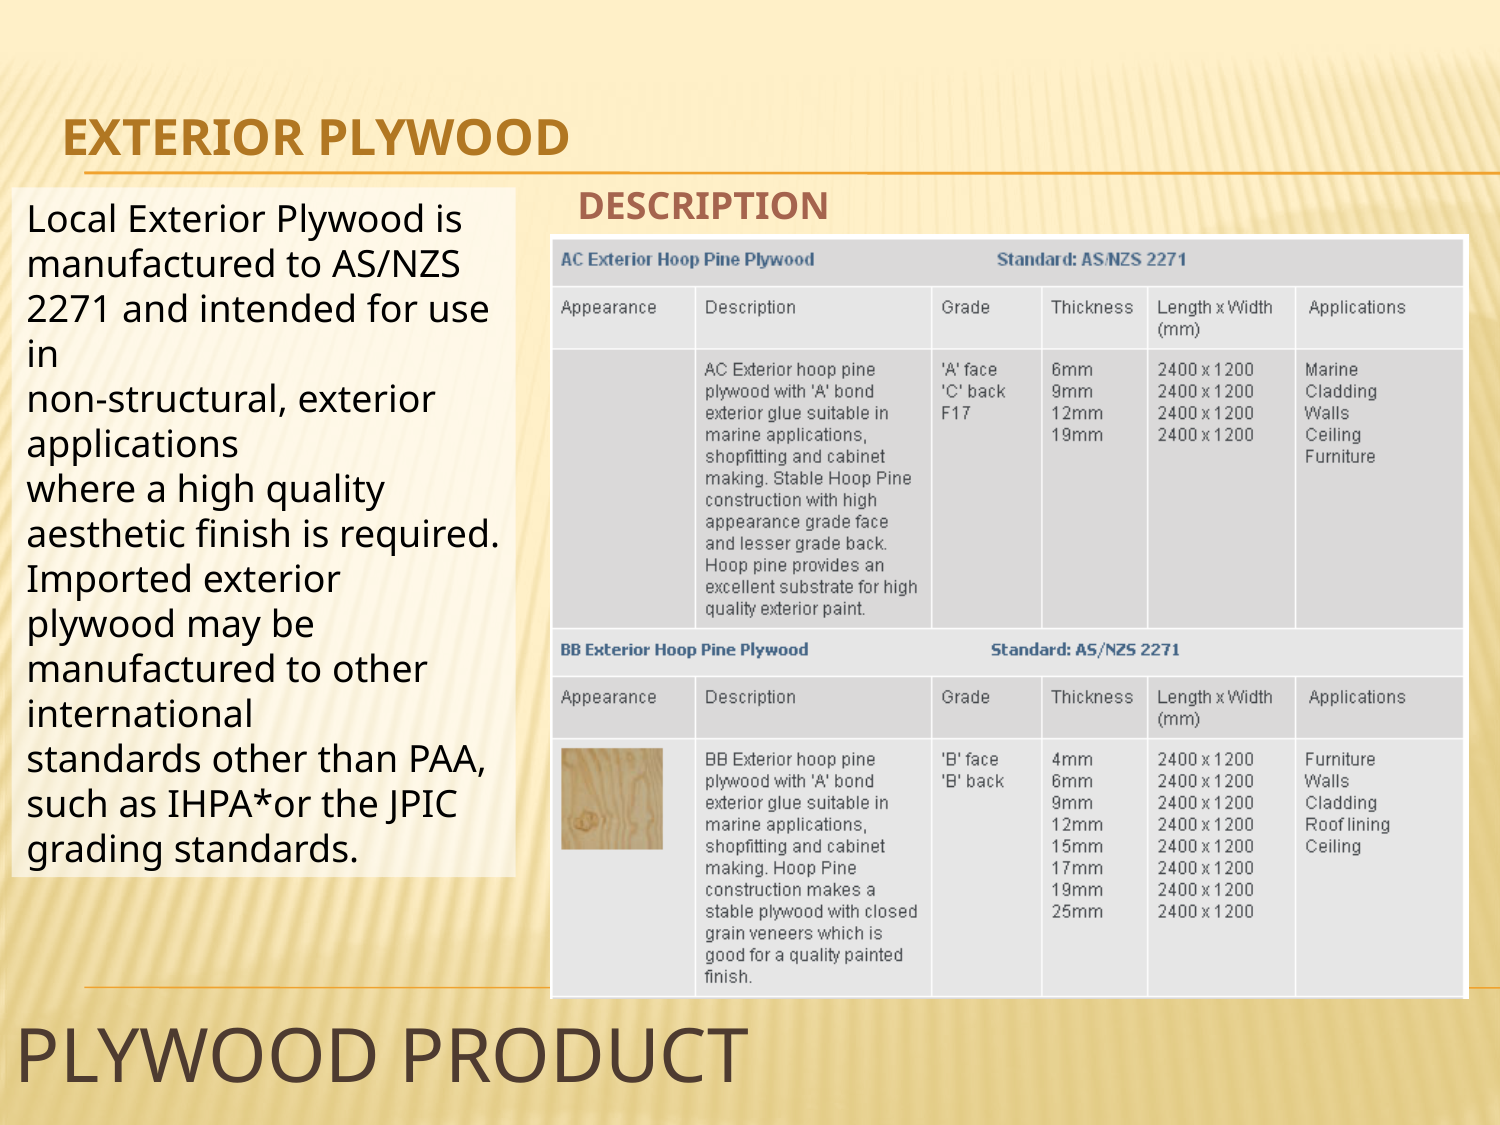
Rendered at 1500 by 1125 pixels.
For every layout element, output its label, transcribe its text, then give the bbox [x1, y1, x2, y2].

text_box Local Exterior Plywood is manufactured to AS/NZS 2271 and intended for use in non-structural, exterior applications where a high quality aesthetic finish is required. Imported exterior plywood may be manufactured to other international standards other than PAA, such as IHPA*or the JPIC grading standards. [11, 187, 516, 878]
list description [562, 164, 1067, 221]
list Exterior Plywood [46, 109, 750, 215]
title Plywood product [0, 980, 1413, 1125]
picture [550, 234, 1469, 1000]
